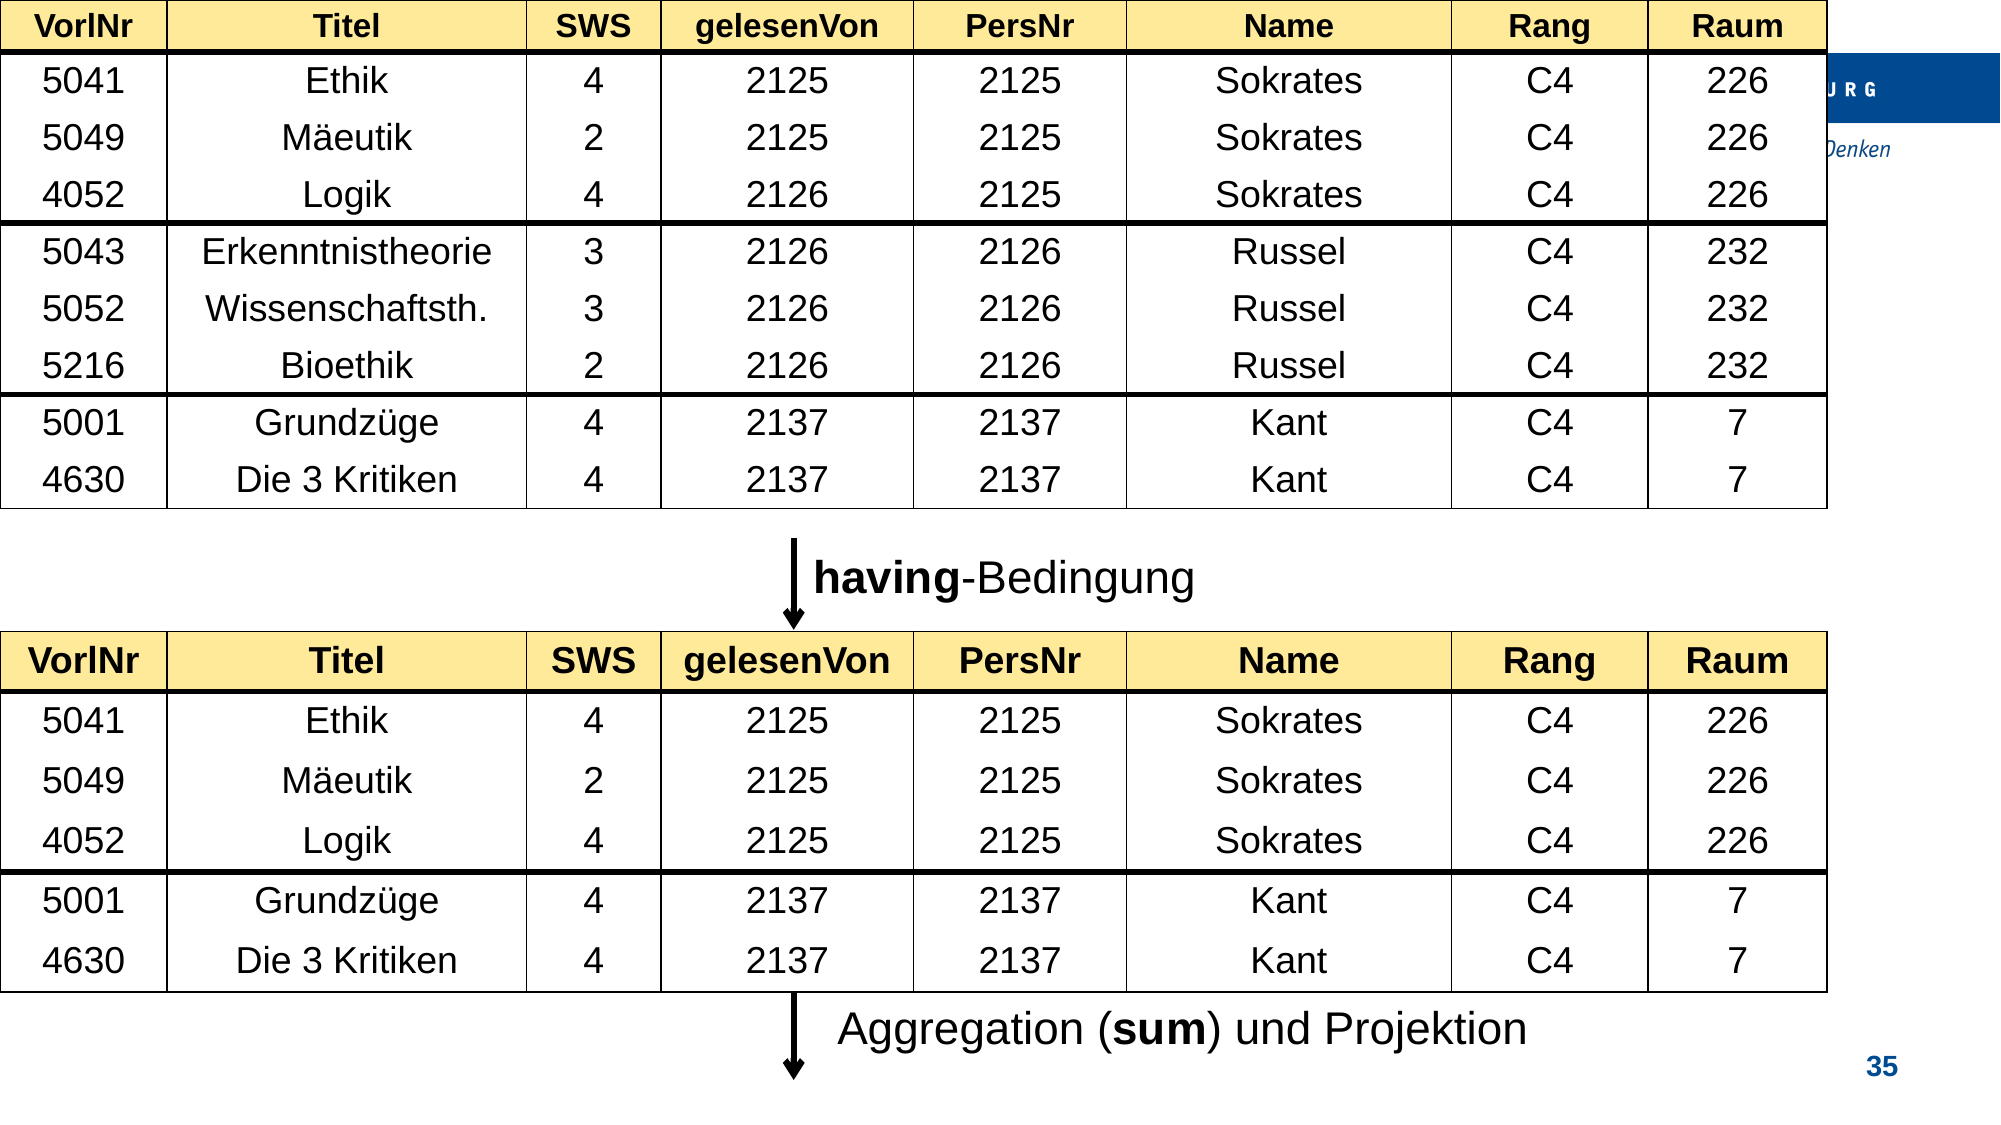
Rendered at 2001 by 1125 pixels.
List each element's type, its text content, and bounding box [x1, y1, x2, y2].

table_cell 5052 [1, 280, 166, 337]
table_header Name [1127, 632, 1451, 689]
table_cell Mäeutik [168, 109, 526, 166]
table_cell Logik [168, 166, 526, 220]
table_cell 4052 [1, 812, 166, 869]
table_header SWS [527, 1, 660, 49]
table_cell 2125 [662, 109, 913, 166]
table_cell 2125 [914, 694, 1126, 752]
table_cell Wissenschaftsth. [168, 280, 526, 337]
table_cell Grundzüge [168, 875, 526, 932]
table_cell Mäeutik [168, 752, 526, 812]
text_box having-Bedingung [798, 539, 1211, 610]
table_cell Bioethik [168, 337, 526, 392]
table_header Name [1127, 1, 1451, 49]
table_cell 4 [527, 812, 660, 869]
table_header Titel [168, 1, 526, 49]
table_cell Erkenntnistheorie [168, 226, 526, 280]
table_cell Kant [1127, 875, 1451, 932]
table_cell 2126 [662, 226, 913, 280]
table_cell Kant [1127, 932, 1451, 991]
table_cell 5216 [1, 337, 166, 392]
table_cell Kant [1127, 451, 1451, 508]
table_cell C4 [1452, 451, 1647, 508]
table_cell 2125 [914, 55, 1126, 109]
table_header Raum [1649, 1, 1826, 49]
table_cell 5041 [1, 694, 166, 752]
table_cell 2126 [914, 280, 1126, 337]
table_cell C4 [1452, 694, 1647, 752]
table_cell 5043 [1, 226, 166, 280]
table_header Rang [1452, 632, 1647, 689]
table_cell 226 [1649, 55, 1826, 109]
table_cell 4630 [1, 932, 166, 991]
table_cell 226 [1649, 752, 1826, 812]
table_header SWS [527, 632, 660, 689]
table_cell 2 [527, 752, 660, 812]
table_cell Die 3 Kritiken [168, 451, 526, 508]
table_cell 7 [1649, 875, 1826, 932]
table_cell Sokrates [1127, 109, 1451, 166]
table_cell 4630 [1, 451, 166, 508]
table_cell C4 [1452, 226, 1647, 280]
table_cell Grundzüge [168, 397, 526, 451]
table_header gelesenVon [662, 1, 913, 49]
table_cell C4 [1452, 875, 1647, 932]
table_cell C4 [1452, 166, 1647, 220]
table_cell 2126 [662, 166, 913, 220]
table_cell 2137 [914, 875, 1126, 932]
table_cell C4 [1452, 109, 1647, 166]
table_cell C4 [1452, 55, 1647, 109]
table_cell 232 [1649, 226, 1826, 280]
table_cell 232 [1649, 280, 1826, 337]
table_cell Russel [1127, 280, 1451, 337]
table_header PersNr [914, 1, 1126, 49]
table_cell 4 [527, 397, 660, 451]
table_cell 226 [1649, 109, 1826, 166]
table_cell 4 [527, 451, 660, 508]
table_header Rang [1452, 1, 1647, 49]
table_cell 5001 [1, 397, 166, 451]
table_cell 2137 [662, 397, 913, 451]
table_cell Sokrates [1127, 812, 1451, 869]
table_header Titel [168, 632, 526, 689]
table_cell Kant [1127, 397, 1451, 451]
table_cell 2137 [662, 932, 913, 991]
table_cell 226 [1649, 812, 1826, 869]
table_cell 7 [1649, 451, 1826, 508]
table_cell 2126 [914, 226, 1126, 280]
table_cell 2 [527, 337, 660, 392]
table_cell 2126 [914, 337, 1126, 392]
table_cell 4 [527, 875, 660, 932]
table_cell 2137 [914, 932, 1126, 991]
table_cell 4 [527, 932, 660, 991]
table_cell 2137 [914, 451, 1126, 508]
table_cell 2137 [662, 451, 913, 508]
table_cell 2125 [914, 752, 1126, 812]
table_cell Logik [168, 812, 526, 869]
table_cell 7 [1649, 932, 1826, 991]
table_cell 3 [527, 226, 660, 280]
table_cell 3 [527, 280, 660, 337]
table_cell 2137 [662, 875, 913, 932]
table_cell 2125 [914, 109, 1126, 166]
table_cell C4 [1452, 337, 1647, 392]
table_cell 4 [527, 694, 660, 752]
table_header VorlNr [1, 1, 166, 49]
picture [1828, 53, 2000, 162]
table_cell Ethik [168, 694, 526, 752]
table_cell 226 [1649, 694, 1826, 752]
table_cell 2 [527, 109, 660, 166]
table_cell Sokrates [1127, 55, 1451, 109]
table_cell 2125 [914, 166, 1126, 220]
table_cell 2137 [914, 397, 1126, 451]
table_cell Russel [1127, 337, 1451, 392]
table_cell C4 [1452, 397, 1647, 451]
table_cell Russel [1127, 226, 1451, 280]
table_cell C4 [1452, 752, 1647, 812]
table_cell 2125 [662, 812, 913, 869]
table_cell C4 [1452, 812, 1647, 869]
table_cell 2125 [662, 55, 913, 109]
table_cell 5049 [1, 109, 166, 166]
table_cell 2125 [914, 812, 1126, 869]
table_cell Ethik [168, 55, 526, 109]
table_cell 4 [527, 166, 660, 220]
table_cell 226 [1649, 166, 1826, 220]
table_header VorlNr [1, 632, 166, 689]
table_cell Sokrates [1127, 752, 1451, 812]
table_header PersNr [914, 632, 1126, 689]
table_cell 2125 [662, 752, 913, 812]
table_cell 232 [1649, 337, 1826, 392]
table_cell 4052 [1, 166, 166, 220]
table_cell 4 [527, 55, 660, 109]
table_header gelesenVon [662, 632, 913, 689]
table_cell C4 [1452, 932, 1647, 991]
table_cell 5001 [1, 875, 166, 932]
table_header Raum [1649, 632, 1826, 689]
table_cell Sokrates [1127, 166, 1451, 220]
table_cell Die 3 Kritiken [168, 932, 526, 991]
table_cell 2126 [662, 280, 913, 337]
table_cell 5041 [1, 55, 166, 109]
text_box Aggregation (sum) und Projektion [822, 991, 1544, 1061]
table_cell 2125 [662, 694, 913, 752]
slide_number 35 [1677, 1039, 1914, 1081]
table_cell C4 [1452, 280, 1647, 337]
table_cell 2126 [662, 337, 913, 392]
table_cell 7 [1649, 397, 1826, 451]
table_cell 5049 [1, 752, 166, 812]
table_cell Sokrates [1127, 694, 1451, 752]
